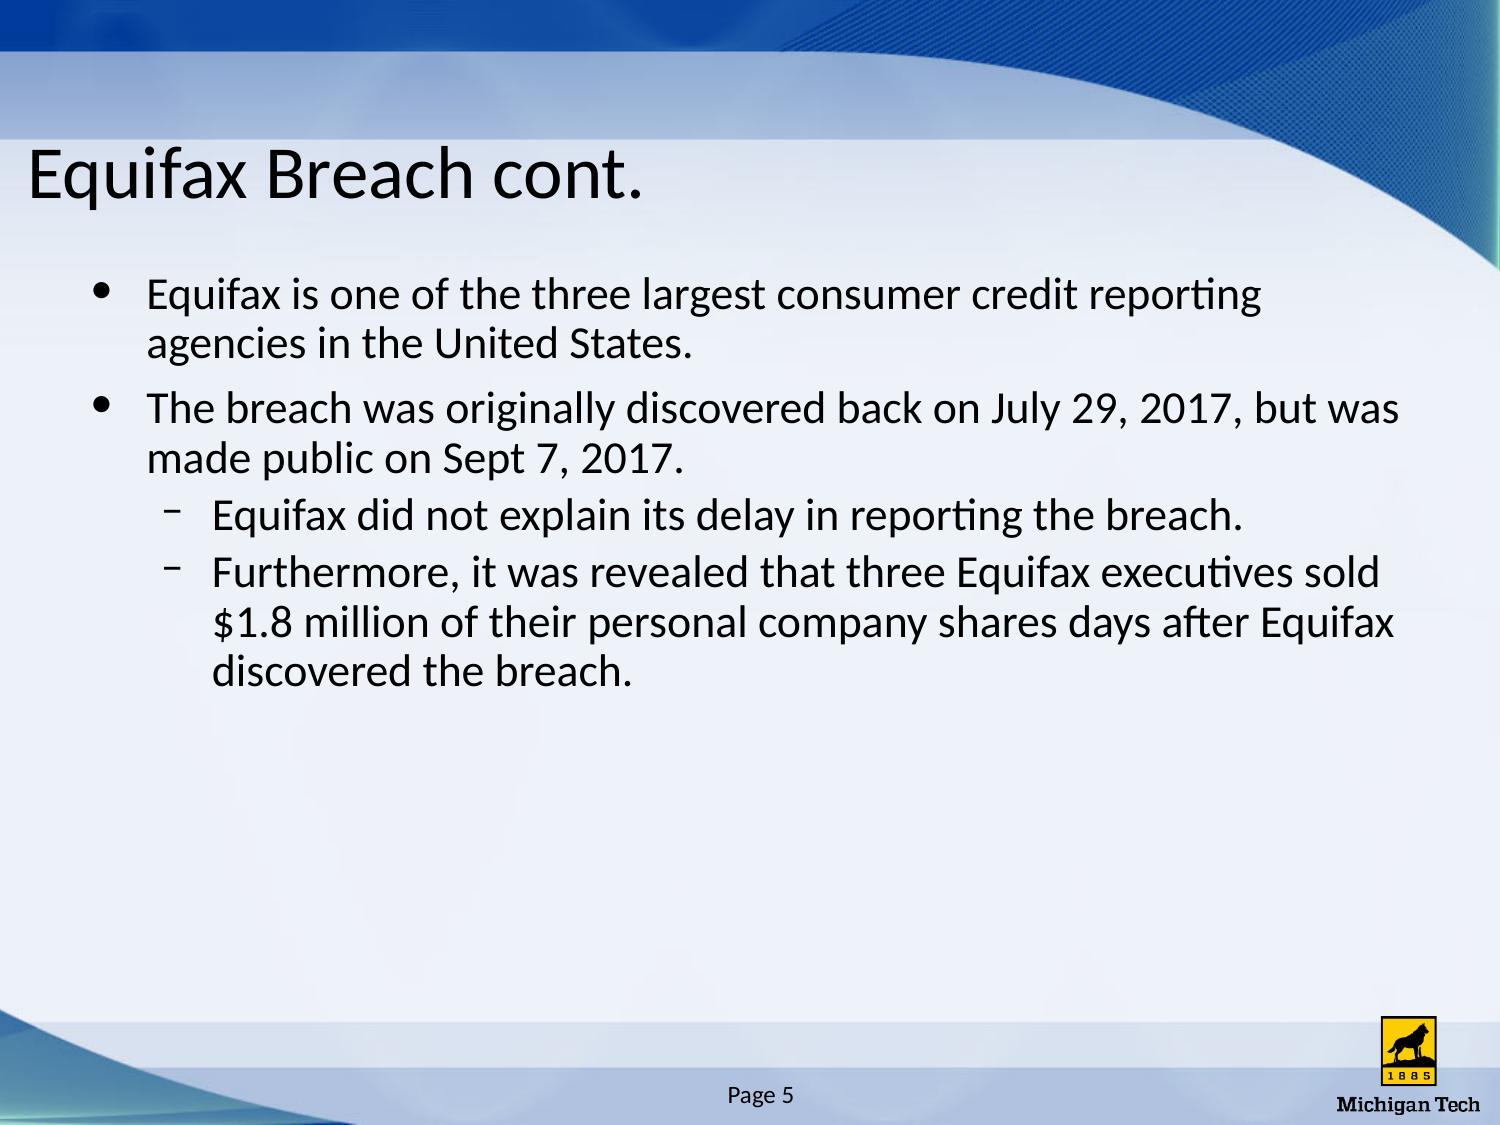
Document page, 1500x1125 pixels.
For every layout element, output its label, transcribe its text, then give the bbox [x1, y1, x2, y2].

title Equifax Breach cont. [12, 75, 1263, 263]
list Equifax is one of the three largest consumer credit reporting agencies in the United States. The breach was originally discovered back on July 29, 2017, but was made public on Sept 7, 2017. Equifax did not explain its delay in reporting the breach. Furthermore, it was revealed that three Equifax executives sold $1.8 million of their personal company shares days after Equifax discovered the breach. [75, 262, 1425, 1063]
picture [0, 0, 1500, 1125]
